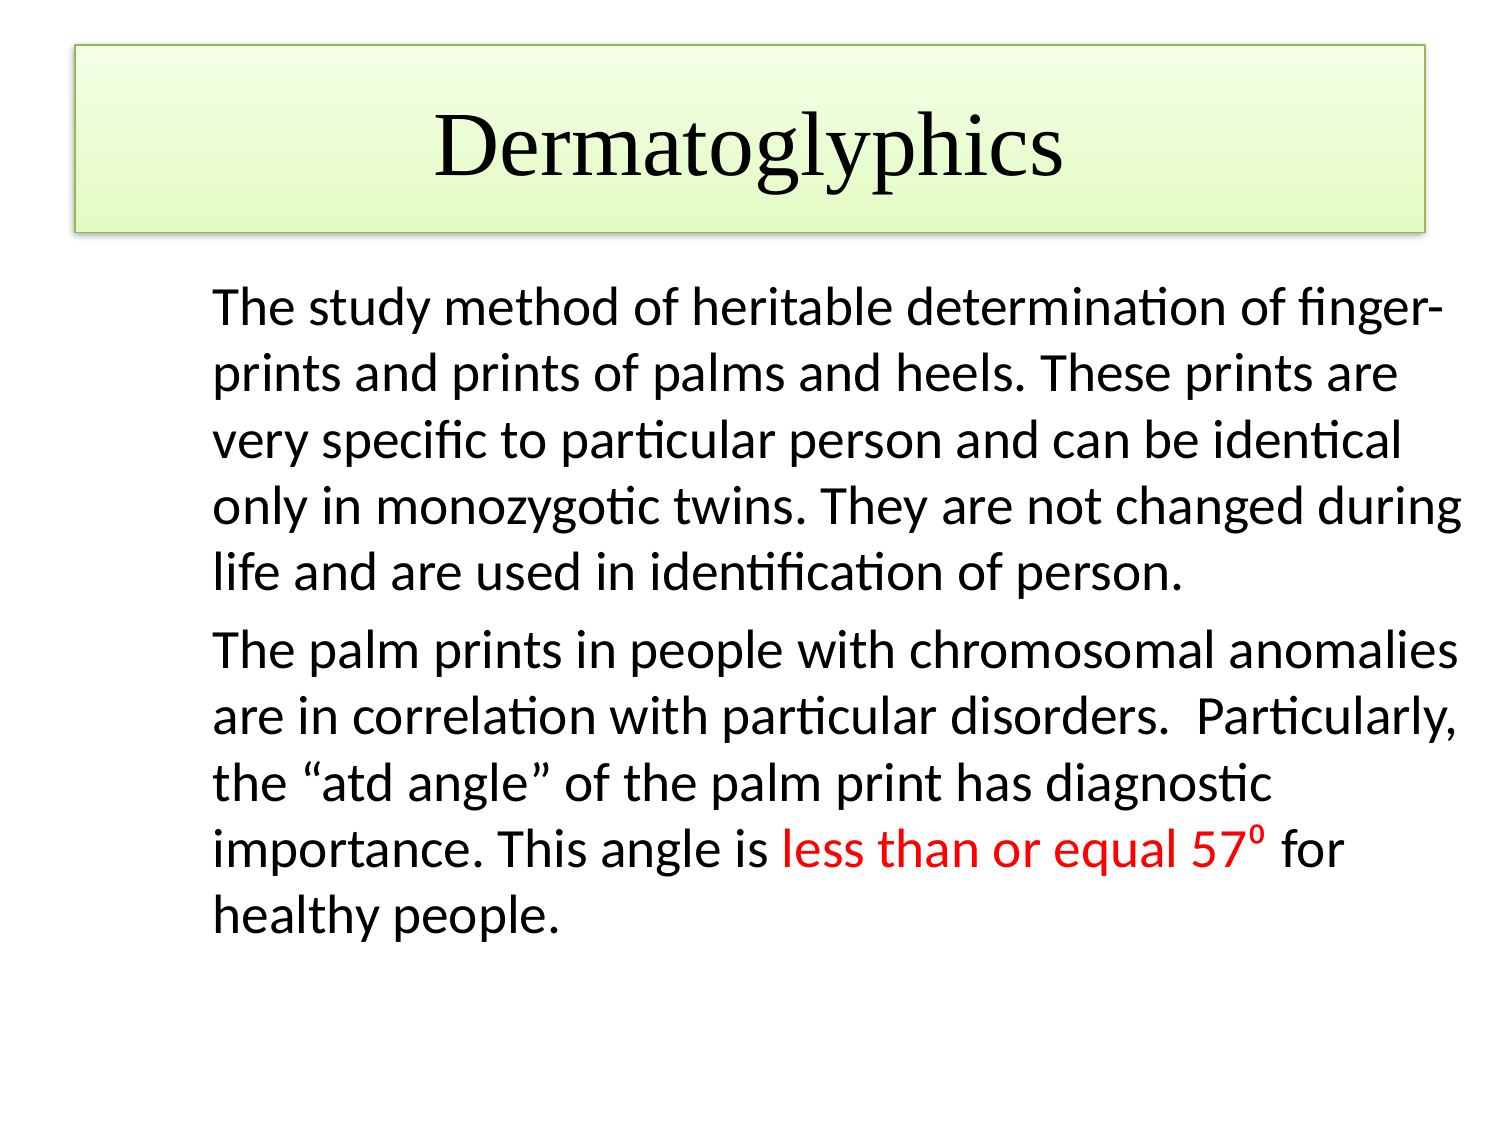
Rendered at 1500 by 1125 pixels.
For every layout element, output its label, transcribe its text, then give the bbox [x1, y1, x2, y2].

list The study method of heritable determination of finger-prints and prints of palms and heels. These prints are very specific to particular person and can be identical only in monozygotic twins. They are not changed during life and are used in identification of person. The palm prints in people with chromosomal anomalies are in correlation with particular disorders. Particularly, the “atd angle” of the palm print has diagnostic importance. This angle is less than or equal 57⁰ for healthy people. [147, 262, 1500, 1005]
title Dermatoglyphics [74, 44, 1426, 233]
